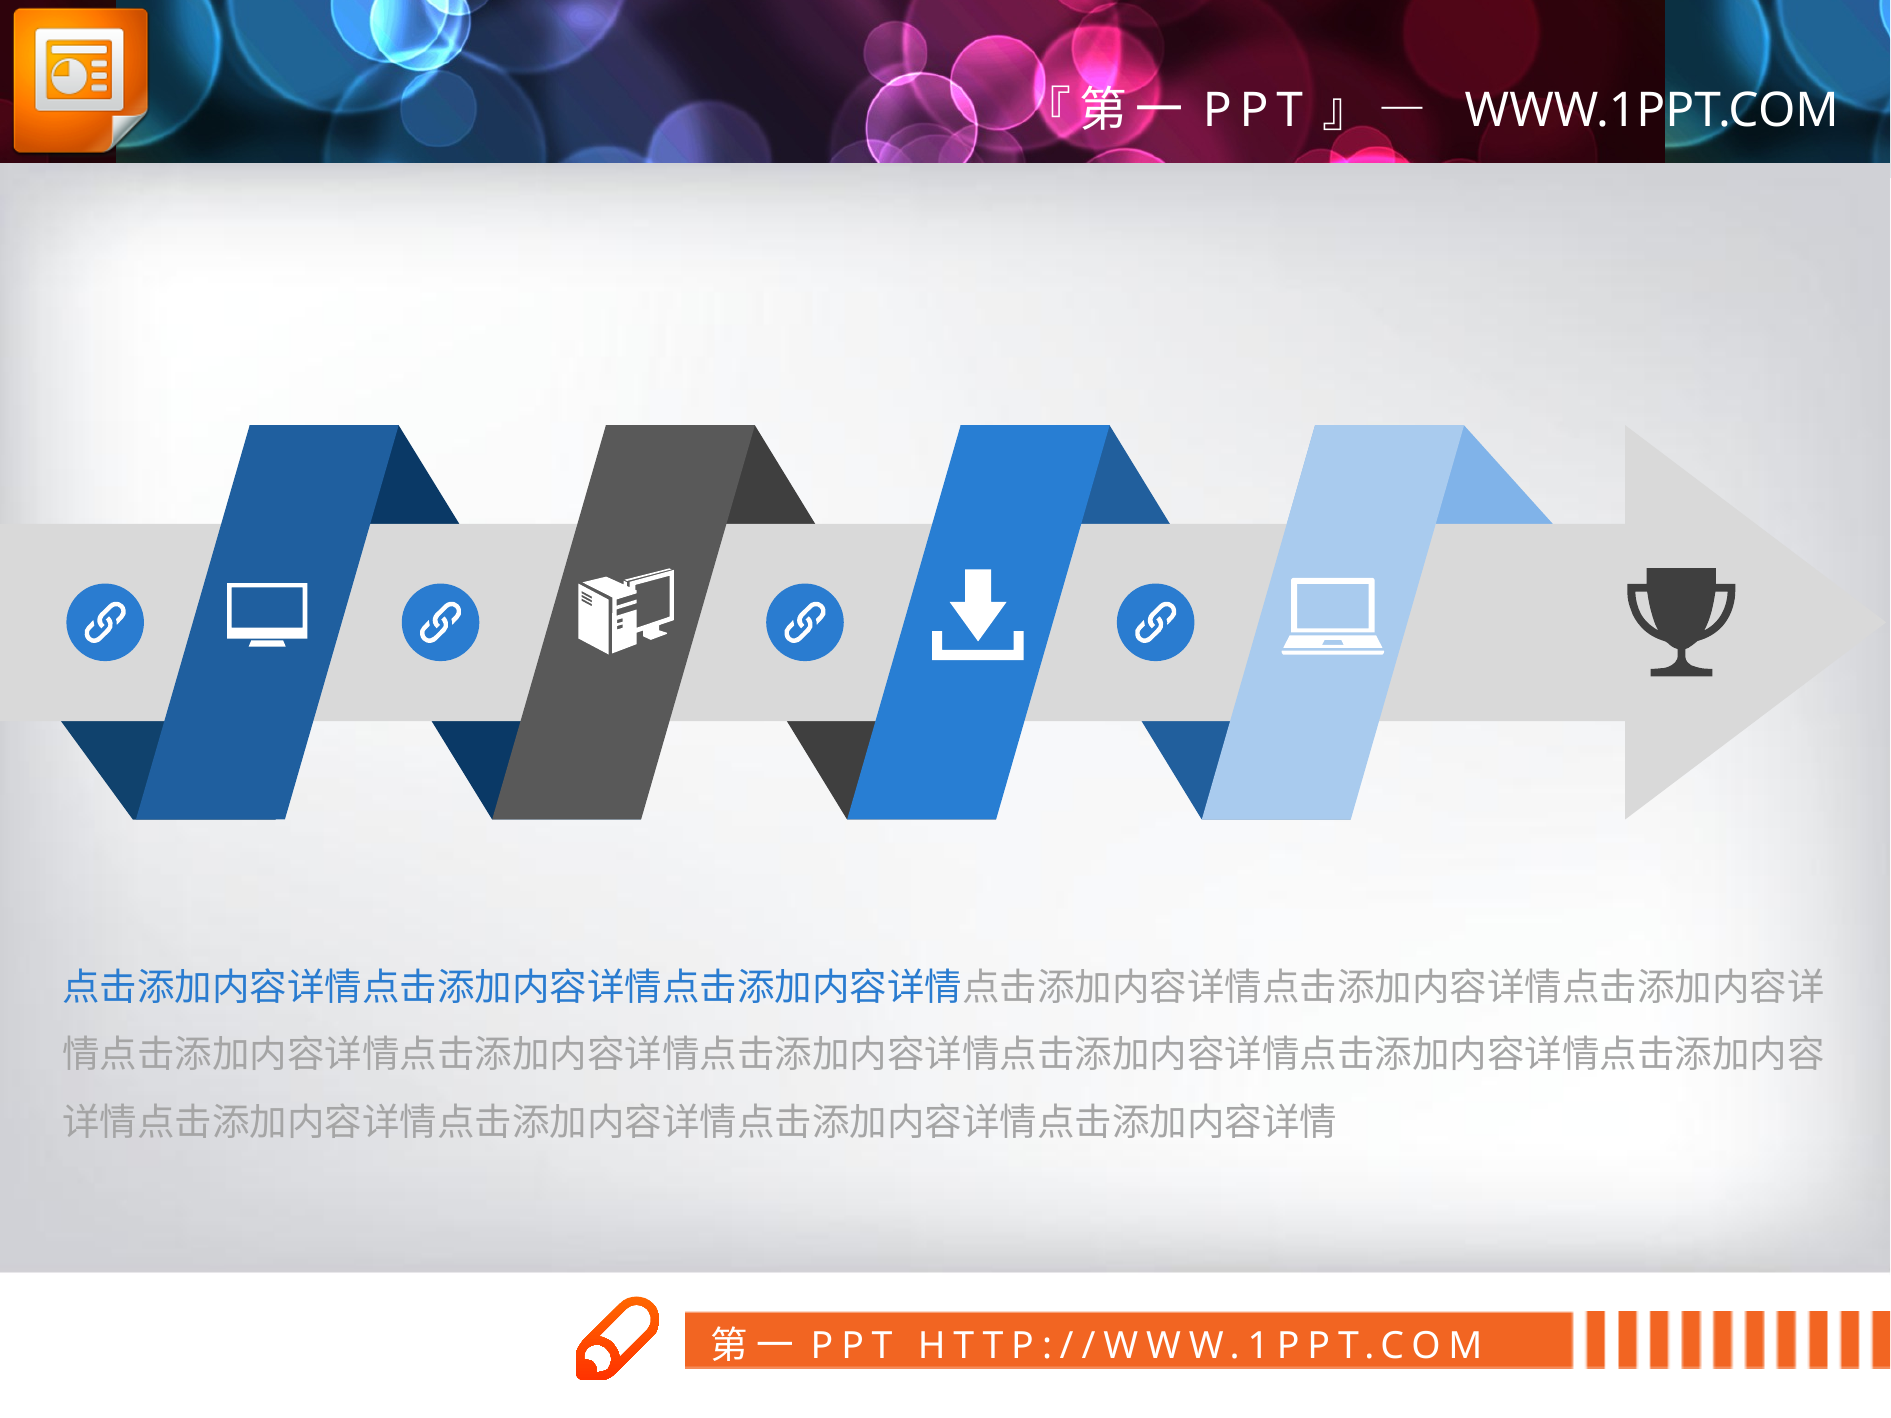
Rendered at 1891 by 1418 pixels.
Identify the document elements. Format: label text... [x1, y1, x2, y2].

text_box 点击添加内容详情点击添加内容详情点击添加内容详情点击添加内容详情点击添加内容详情点击添加内容详情点击添加内容详情点击添加内容详情点击添加内容详情点击添加内容详情点击添加内容详情点击添加内容详情点击添加内容详情点击添加内容详情点击添加内容详情点击添加内容详情 [47, 933, 1873, 1151]
picture [0, 0, 1891, 1275]
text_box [0, 424, 1887, 820]
picture [685, 1311, 1891, 1369]
